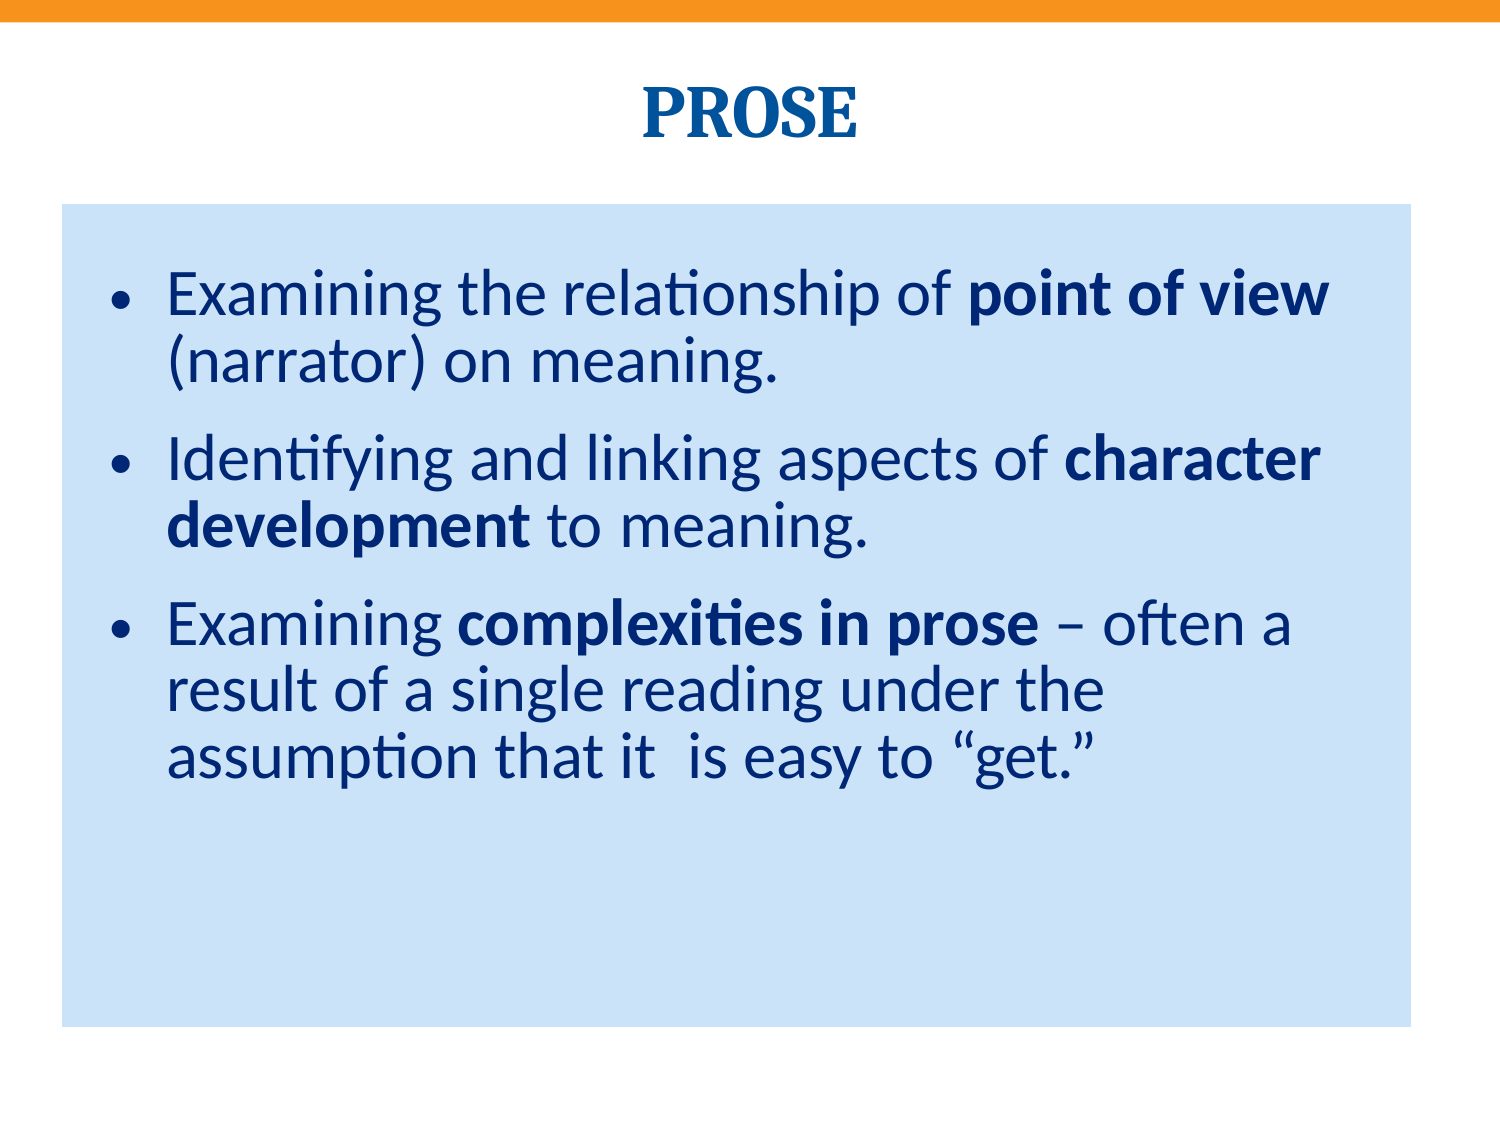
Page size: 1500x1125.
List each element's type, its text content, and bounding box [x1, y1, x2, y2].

text_box PROSE [87, 62, 1413, 153]
table_header Examining the relationship of point of view (narrator) on meaning. Identifying and linking aspects of character development to meaning. Examining complexities in prose – often a result of a single reading under the assumption that it is easy to “get.” [62, 204, 1411, 1027]
